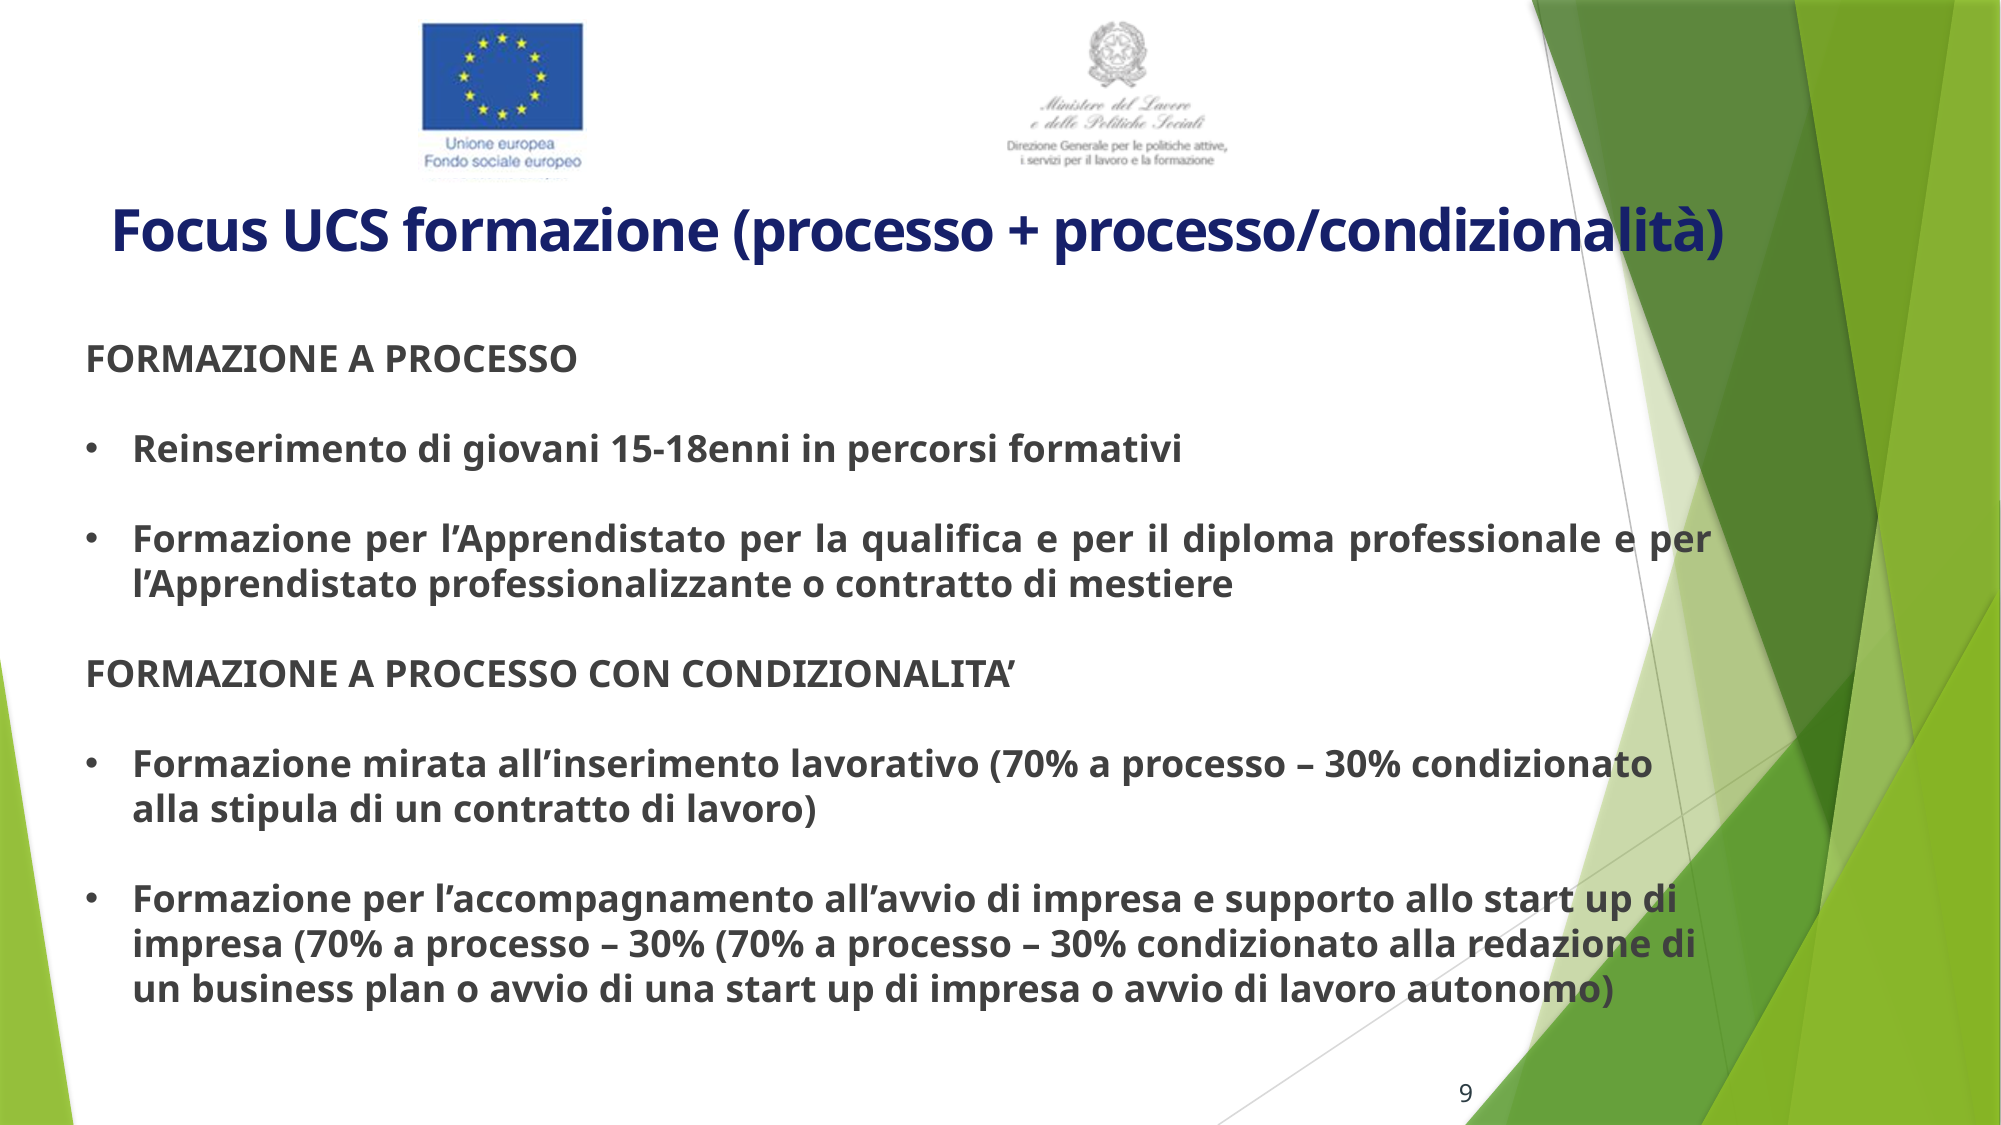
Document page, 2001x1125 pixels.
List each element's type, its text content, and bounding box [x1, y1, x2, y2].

title Focus UCS formazione (processo + processo/condizionalità) [95, 185, 1807, 303]
picture [418, 19, 587, 185]
picture [1007, 19, 1237, 179]
text_box FORMAZIONE A PROCESSO Reinserimento di giovani 15-18enni in percorsi formativi Formazione per l’Apprendistato per la qualifica e per il diploma professionale e per l’Apprendistato professionalizzante o contratto di mestiere FORMAZIONE A PROCESSO CON CONDIZIONALITA’ Formazione mirata all’inserimento lavorativo (70% a processo – 30% condizionato alla stipula di un contratto di lavoro) Formazione per l’accompagnamento all’avvio di impresa e supporto allo start up di impresa (70% a processo – 30% (70% a processo – 30% condizionato alla redazione di un business plan o avvio di una start up di impresa o avvio di lavoro autonomo) [70, 327, 1729, 1107]
